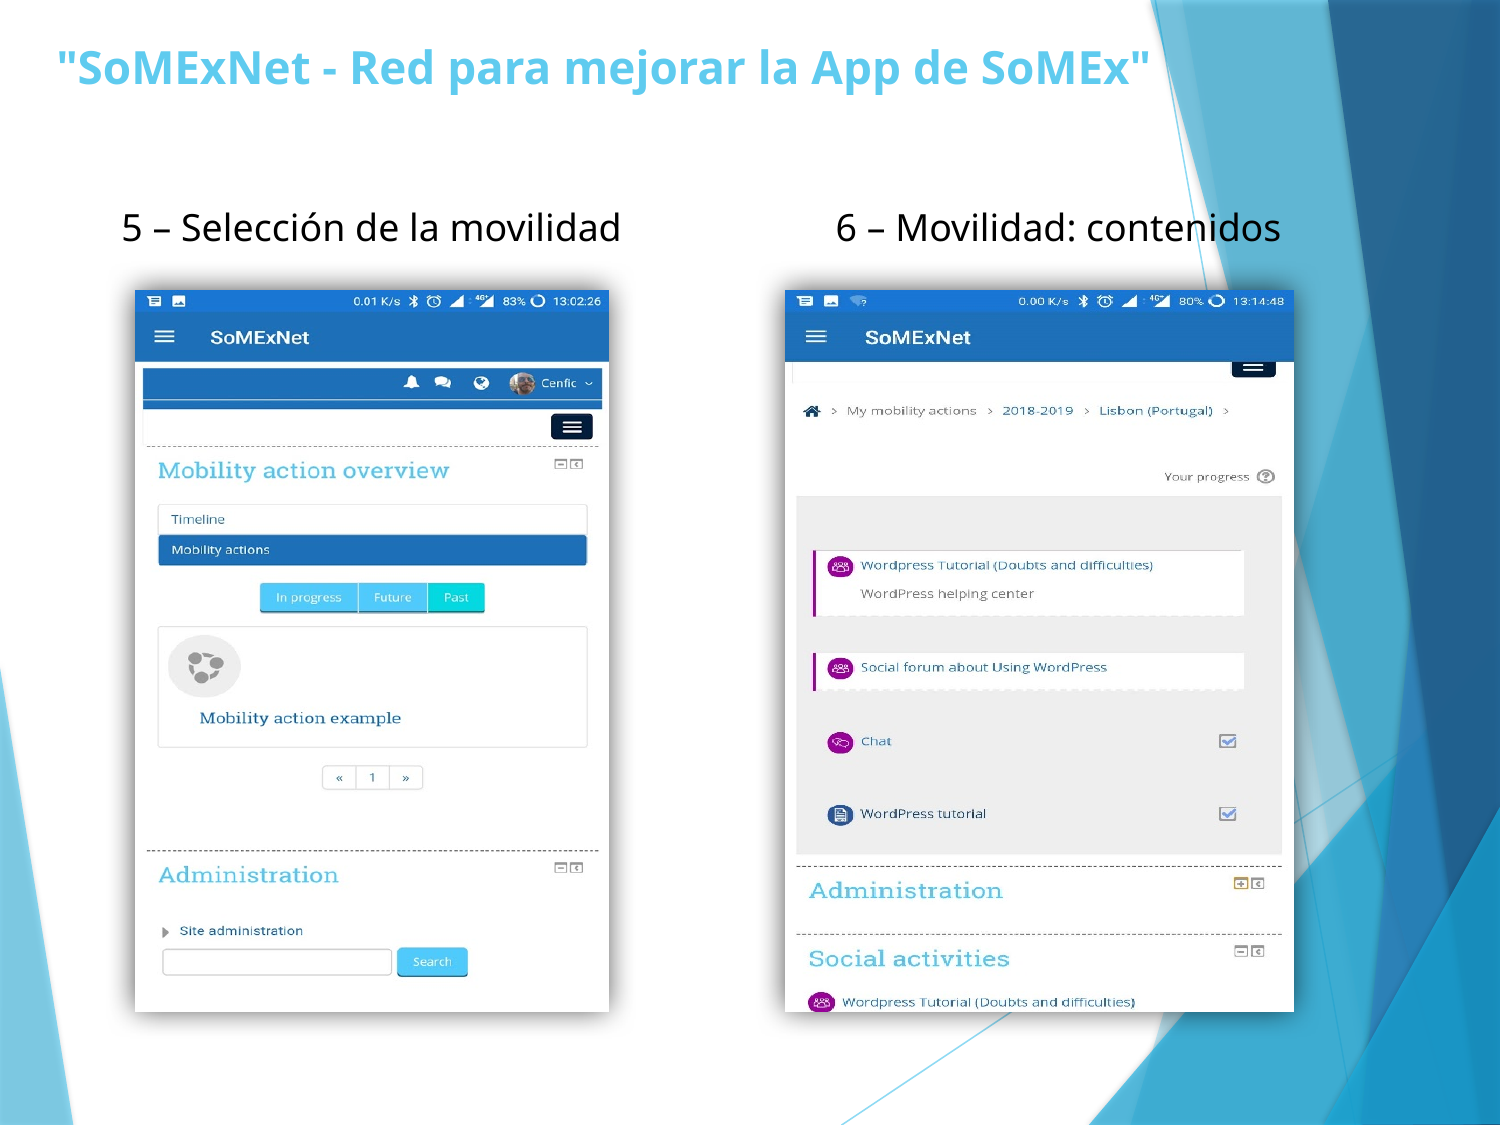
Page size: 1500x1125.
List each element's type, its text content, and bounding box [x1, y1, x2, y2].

picture [784, 290, 1294, 1012]
title "SoMExNet - Red para mejorar la App de SoMEx" [41, 30, 1415, 114]
text_box 6 – Movilidad: contenidos [820, 196, 1312, 256]
text_box 5 – Selección de la movilidad [106, 196, 638, 256]
picture [135, 290, 609, 1012]
